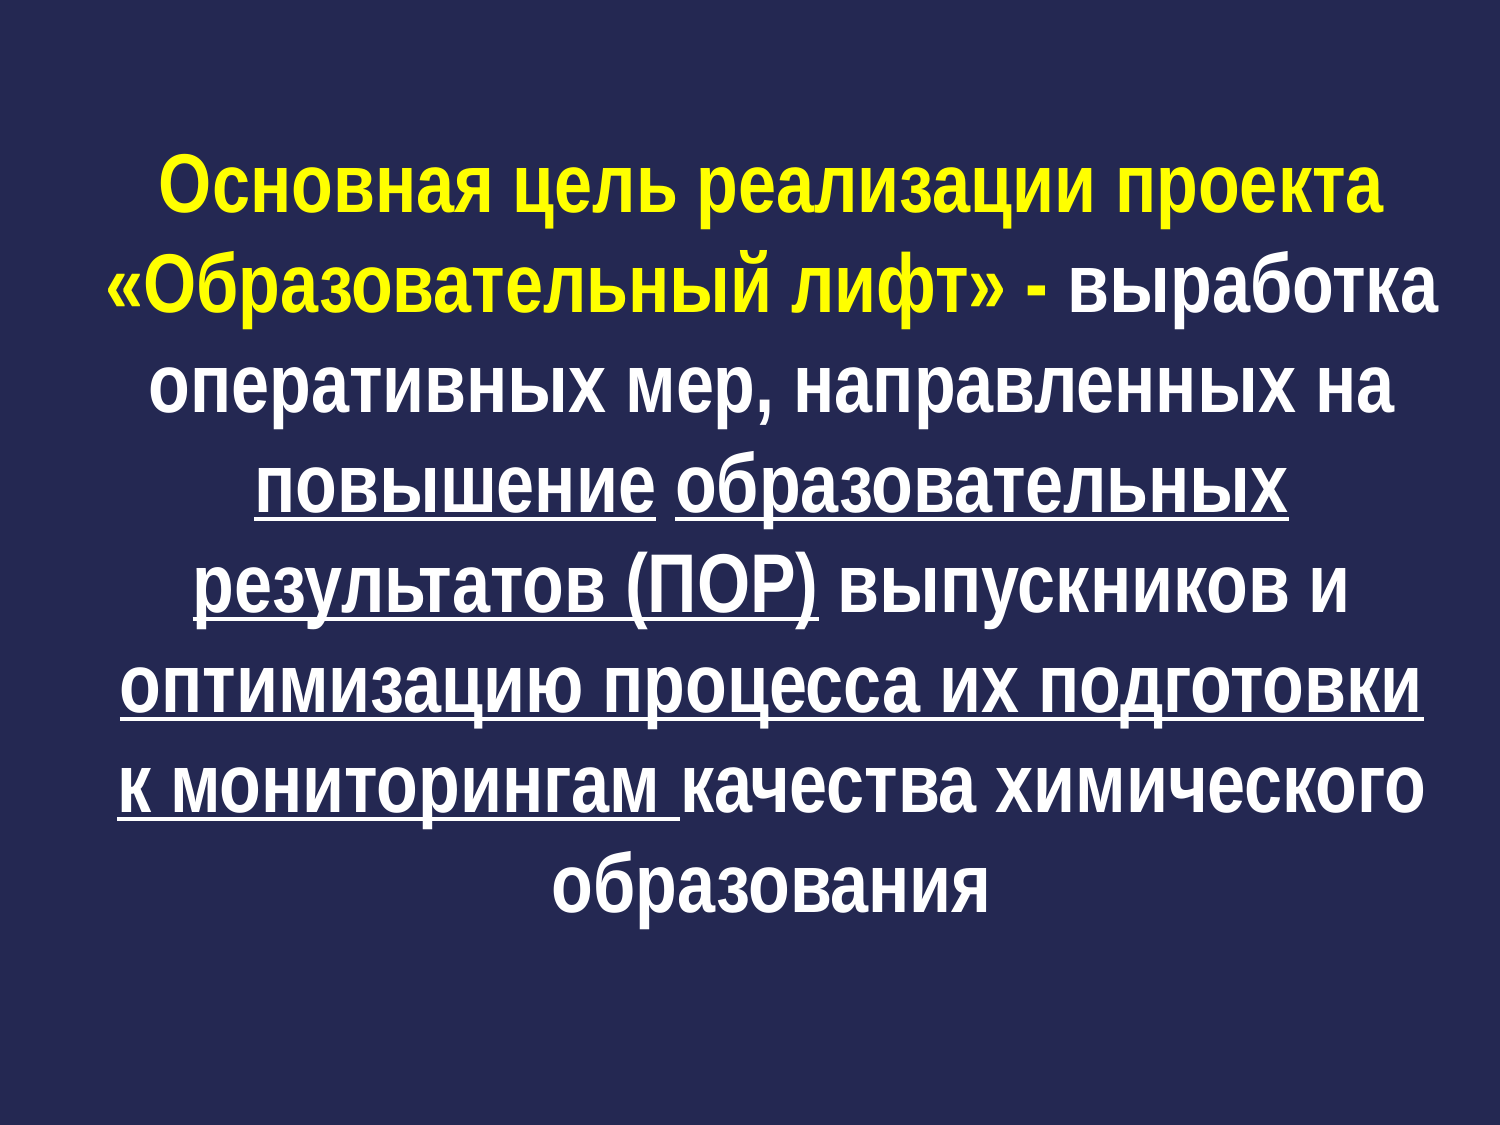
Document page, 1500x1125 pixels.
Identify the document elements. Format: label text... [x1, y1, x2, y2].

text_box Основная цель реализации проекта «Образовательный лифт» - выработка оперативных мер, направленных на повышение образовательных результатов (ПОР) выпускников и оптимизацию процесса их подготовки к мониторингам качества химического образования [86, 121, 1458, 937]
